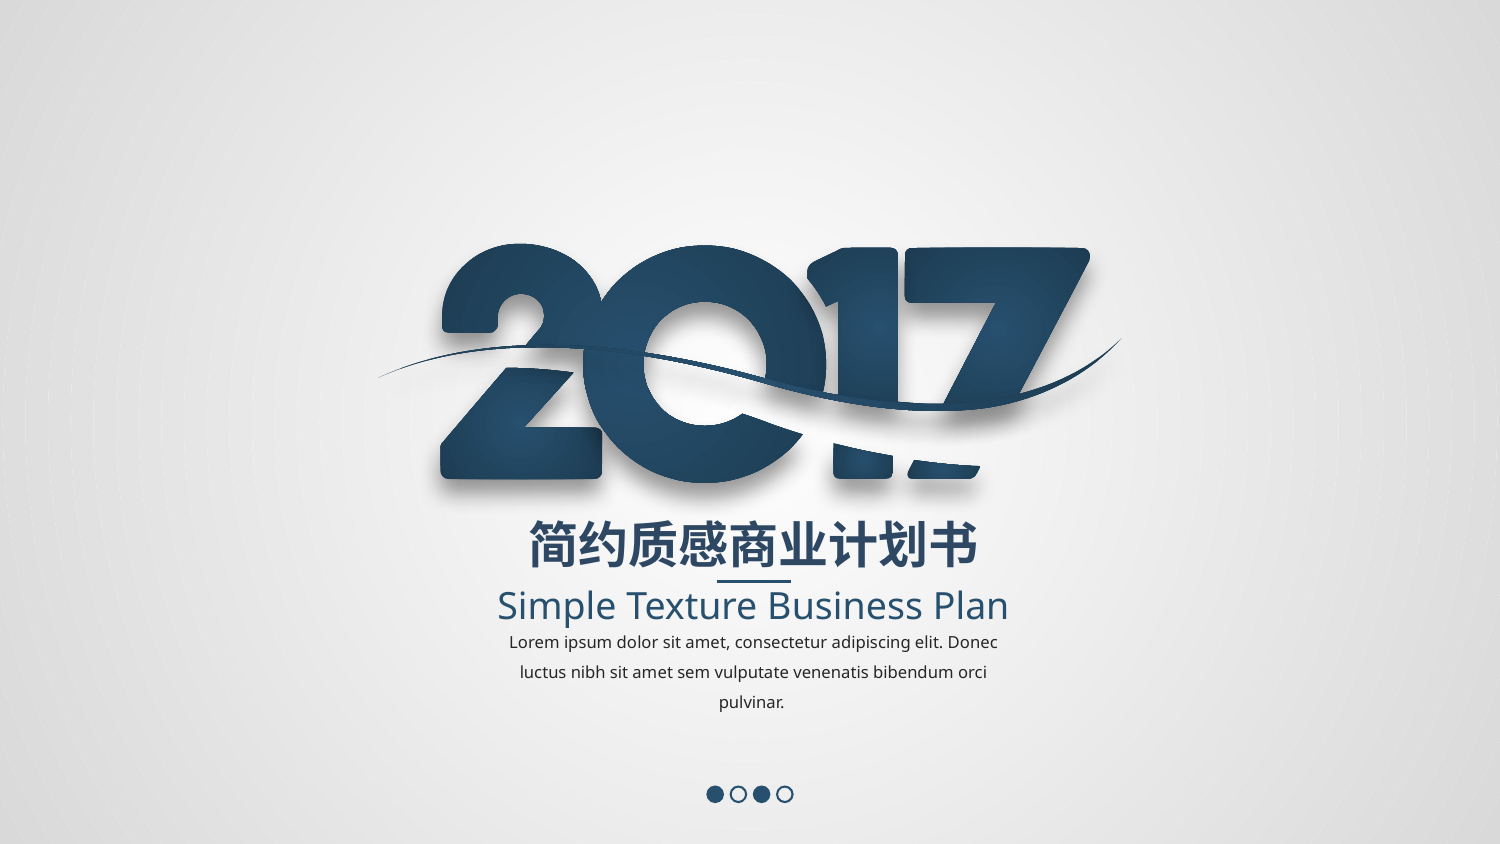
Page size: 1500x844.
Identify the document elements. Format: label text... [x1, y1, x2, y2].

text_box 简约质感商业计划书 [506, 505, 1002, 574]
text_box Lorem ipsum dolor sit amet, consectetur adipiscing elit. Donec luctus nibh sit amet sem vulputate venenatis bibendum orci pulvinar. [473, 614, 1035, 720]
text_box Simple Texture Business Plan [482, 574, 1025, 614]
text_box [707, 786, 793, 803]
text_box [378, 243, 1122, 483]
